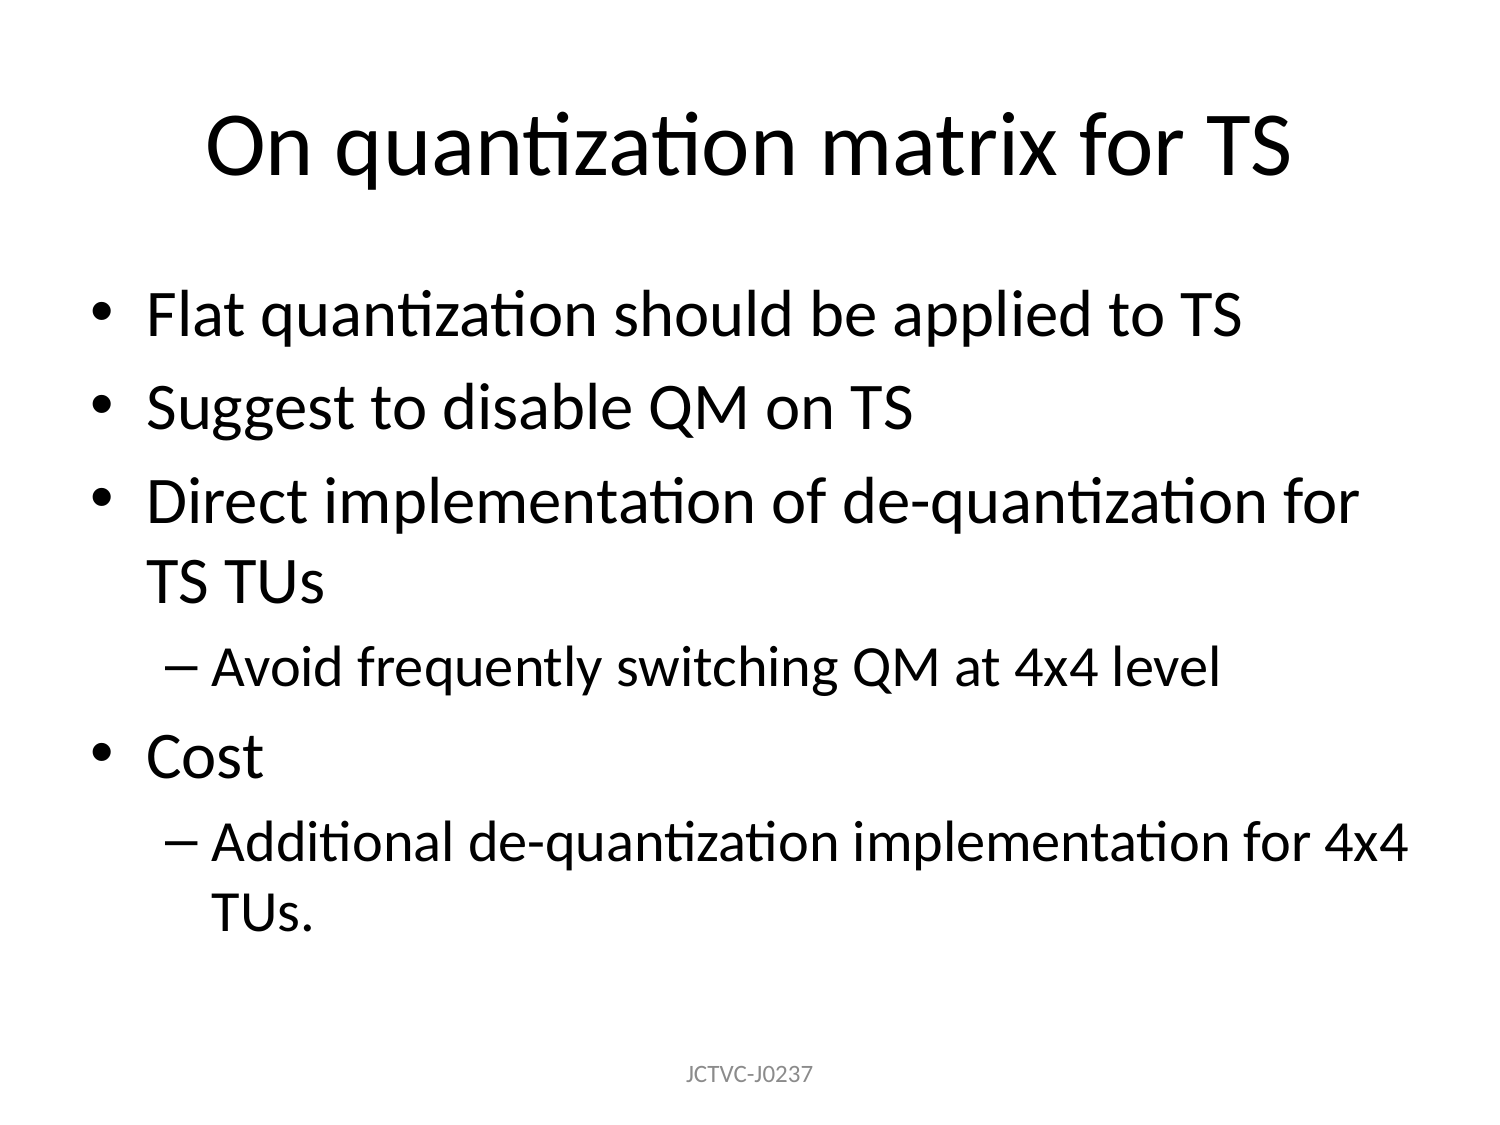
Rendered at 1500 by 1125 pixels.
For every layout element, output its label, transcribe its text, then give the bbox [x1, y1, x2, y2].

title On quantization matrix for TS [75, 45, 1425, 233]
list Flat quantization should be applied to TS Suggest to disable QM on TS Direct implementation of de-quantization for TS TUs Avoid frequently switching QM at 4x4 level Cost Additional de-quantization implementation for 4x4 TUs. [75, 262, 1425, 1005]
footer JCTVC-J0237 [512, 1042, 988, 1103]
